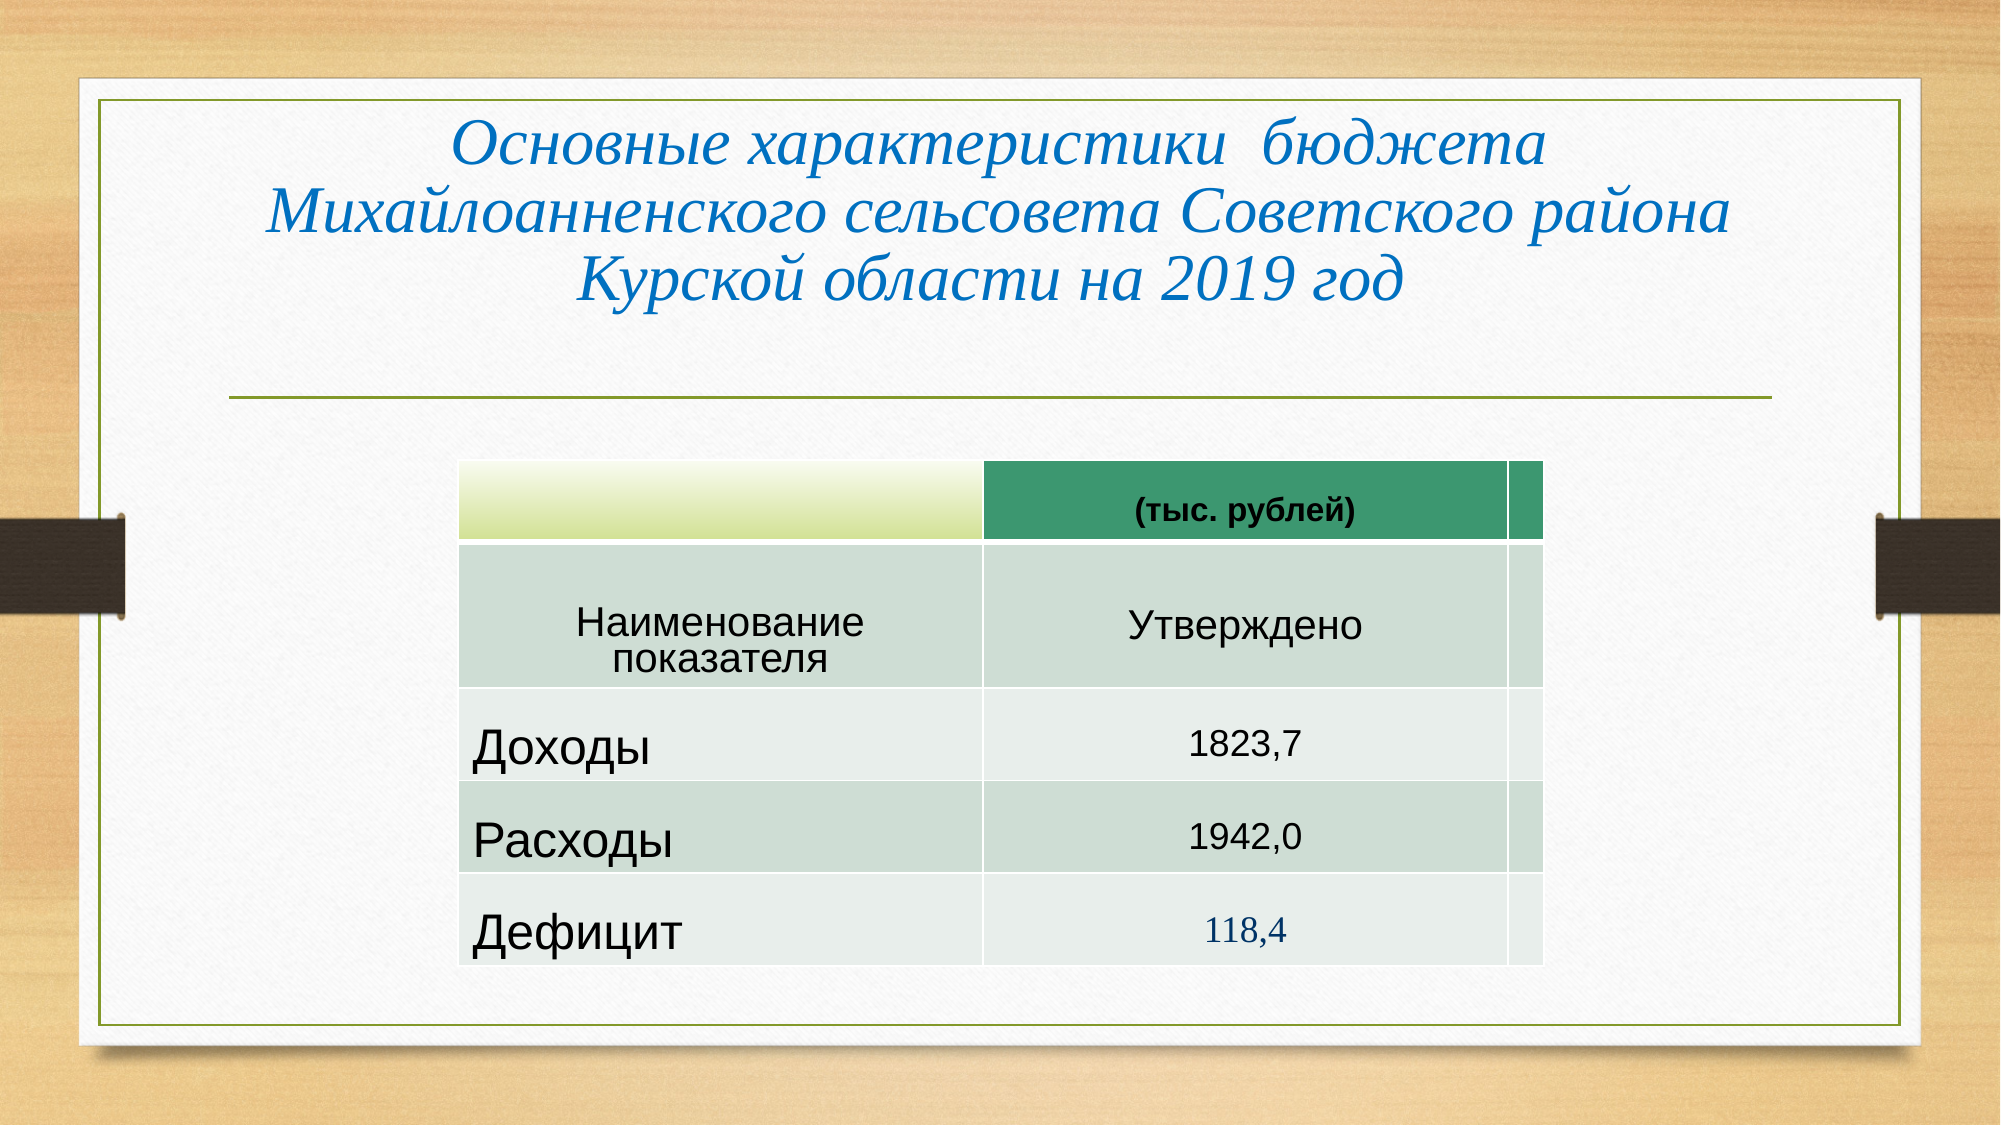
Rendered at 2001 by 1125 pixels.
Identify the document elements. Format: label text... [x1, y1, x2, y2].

table_cell [1509, 689, 1543, 780]
table_cell [1509, 781, 1543, 872]
table_cell 1823,7 [984, 689, 1507, 780]
table_cell 1942,0 [984, 781, 1507, 872]
table_header (тыс. рублей) [984, 461, 1507, 539]
table_cell Наименование показателя [459, 545, 982, 687]
table_header [1509, 461, 1543, 539]
table_cell Дефицит [459, 874, 982, 965]
table_cell Утверждено [984, 545, 1507, 687]
table_cell Расходы [459, 781, 982, 872]
table_cell [1509, 545, 1543, 687]
table_cell Доходы [459, 689, 982, 780]
table_cell 118,4 [984, 874, 1507, 965]
title Основные характеристики бюджета Михайлоанненского сельсовета Советского района Курской области на 2019 год [212, 178, 1788, 393]
table_cell [1509, 874, 1543, 965]
table_header [459, 461, 982, 539]
picture [0, 0, 2001, 1125]
